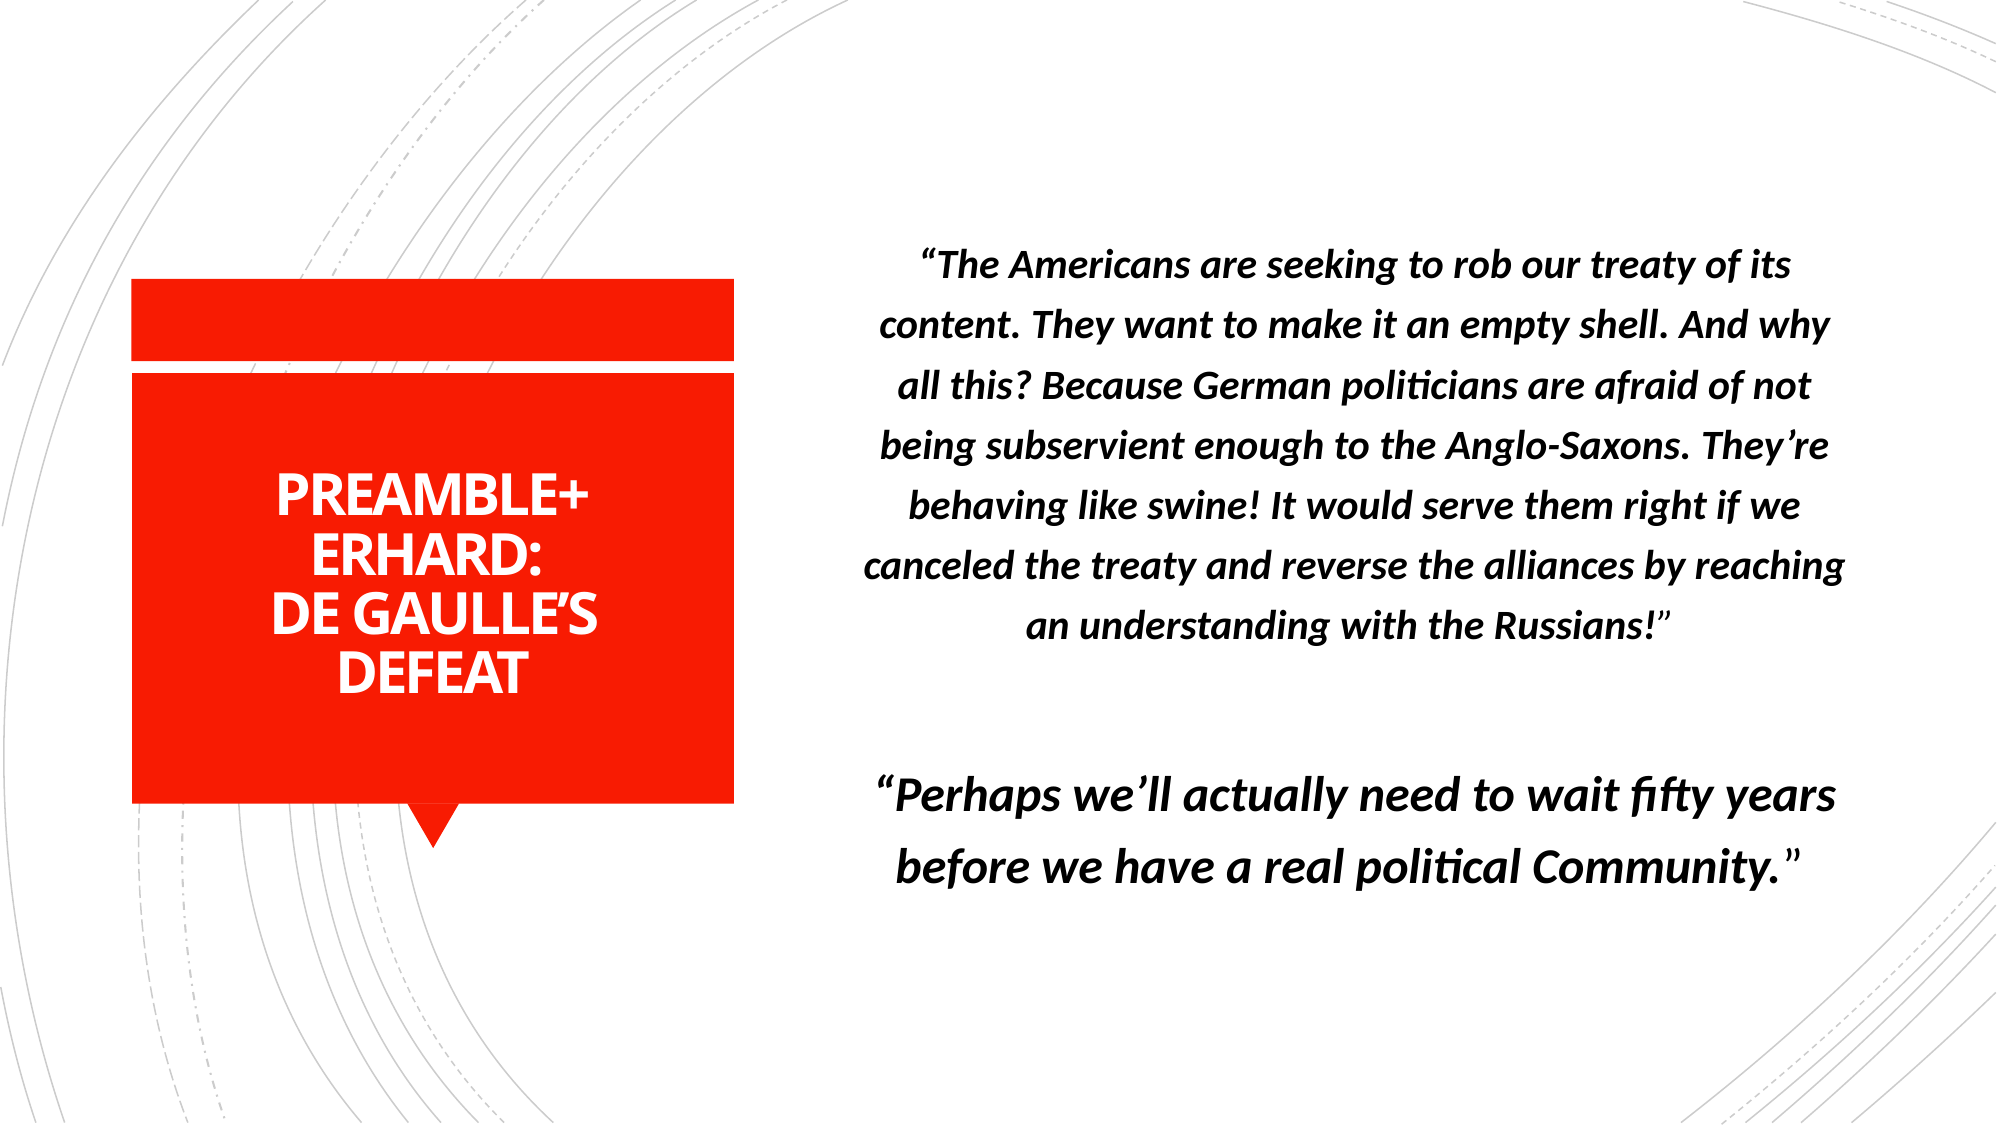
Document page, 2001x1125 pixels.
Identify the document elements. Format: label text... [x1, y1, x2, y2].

title PREAMBLE+ ERHARD: DE GAULLE’S DEFEAT [145, 385, 720, 789]
list “The Americans are seeking to rob our treaty of its content. They want to make it an empty shell. And why all this? Because German politicians are afraid of not being subservient enough to the Anglo-Saxons. They’re behaving like swine! It would serve them right if we canceled the treaty and reverse the alliances by reaching an understanding with the Russians!” “Perhaps we’ll actually need to wait fifty years before we have a real political Community.” [839, 131, 1871, 993]
